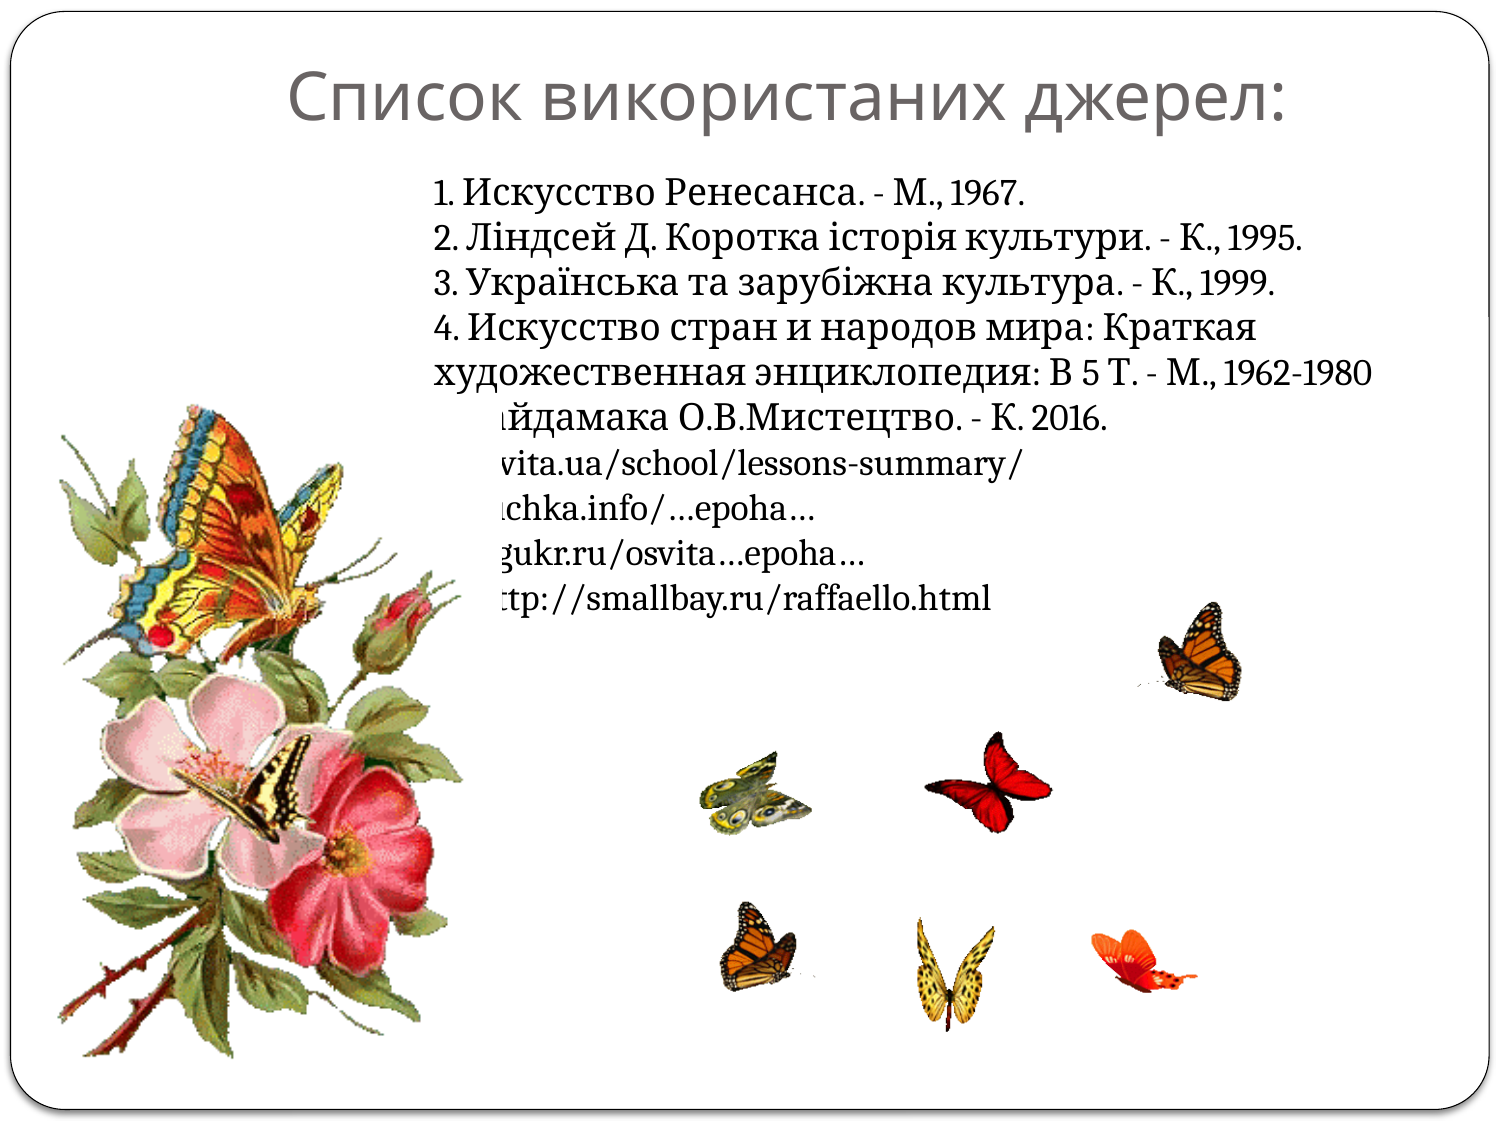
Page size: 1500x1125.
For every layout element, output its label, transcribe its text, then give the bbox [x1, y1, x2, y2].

text_box 1. Искусство Ренесанса. - М., 1967. 2. Ліндсей Д. Коротка історія культури. - К., 1995. 3. Українська та зарубіжна культура. - К., 1999. 4. Искусство стран и народов мира: Краткая художественная энциклопедия: В 5 Т. - М., 1962-1980 5. Гайдамака О.В.Мистецтво. - К. 2016. 6. osvita.ua/school/lessons-summary/ 7. kuchka.info/…epoha… 8. fagukr.ru/osvita…epoha… 9. http://smallbay.ru/raffaello.html [419, 160, 1388, 671]
picture [29, 396, 503, 1063]
title Список використаних джерел: [150, 45, 1425, 149]
picture [690, 573, 1282, 1037]
